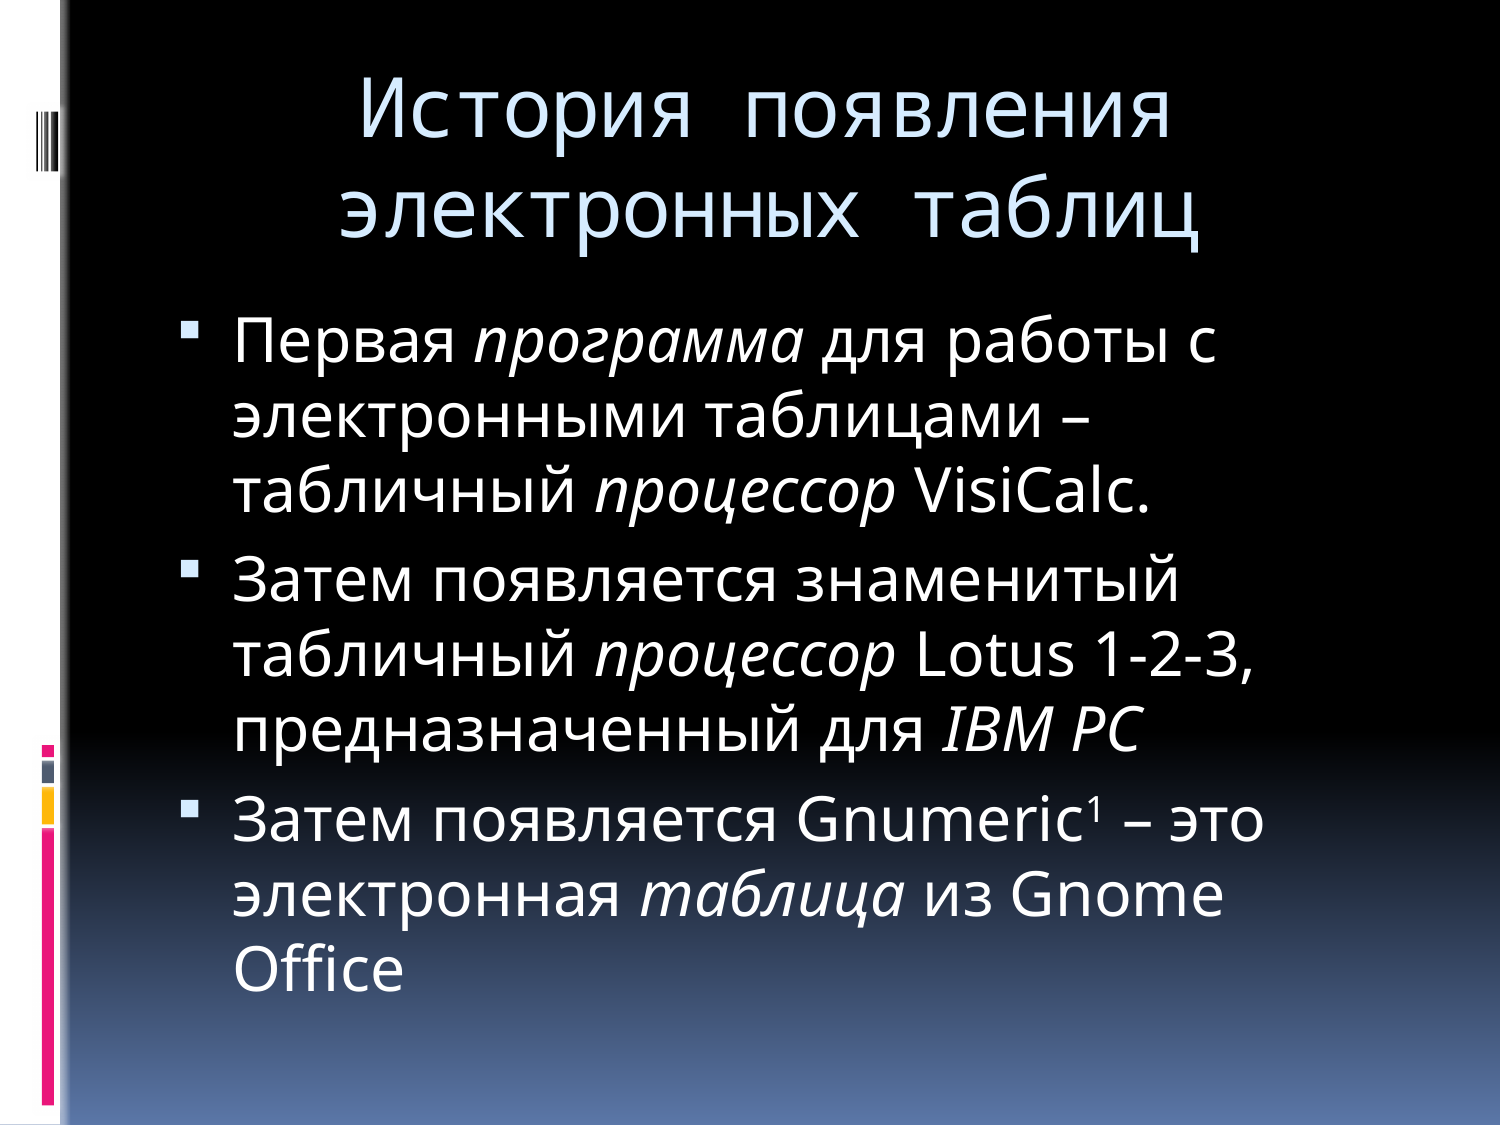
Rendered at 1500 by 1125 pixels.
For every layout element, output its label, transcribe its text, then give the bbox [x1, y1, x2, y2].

list Первая программа для работы с электронными таблицами – табличный процессор VisiCalc. Затем появляется знаменитый табличный процессор Lotus 1-2-3, предназначенный для IBM PC Затем появляется Gnumeric1 – это электронная таблица из Gnome Office [150, 292, 1425, 1043]
title История появления электронных таблиц [128, 46, 1404, 197]
